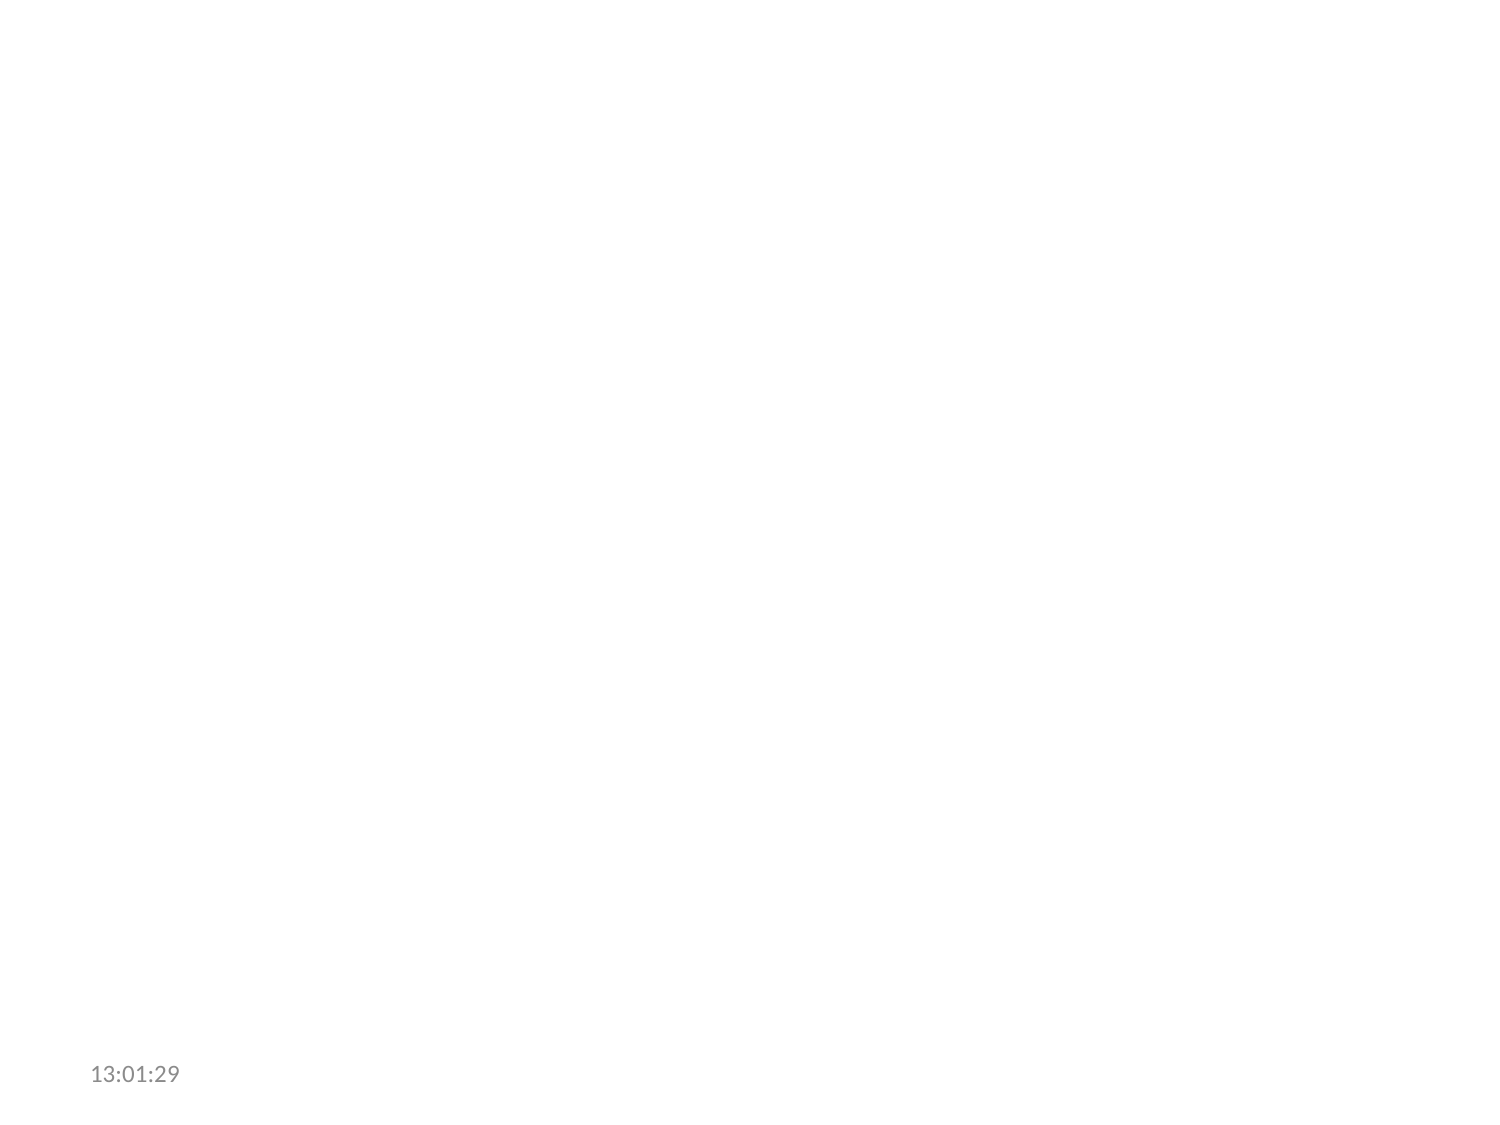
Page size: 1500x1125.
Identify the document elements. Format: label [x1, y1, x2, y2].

slide_number [75, 1042, 425, 1103]
